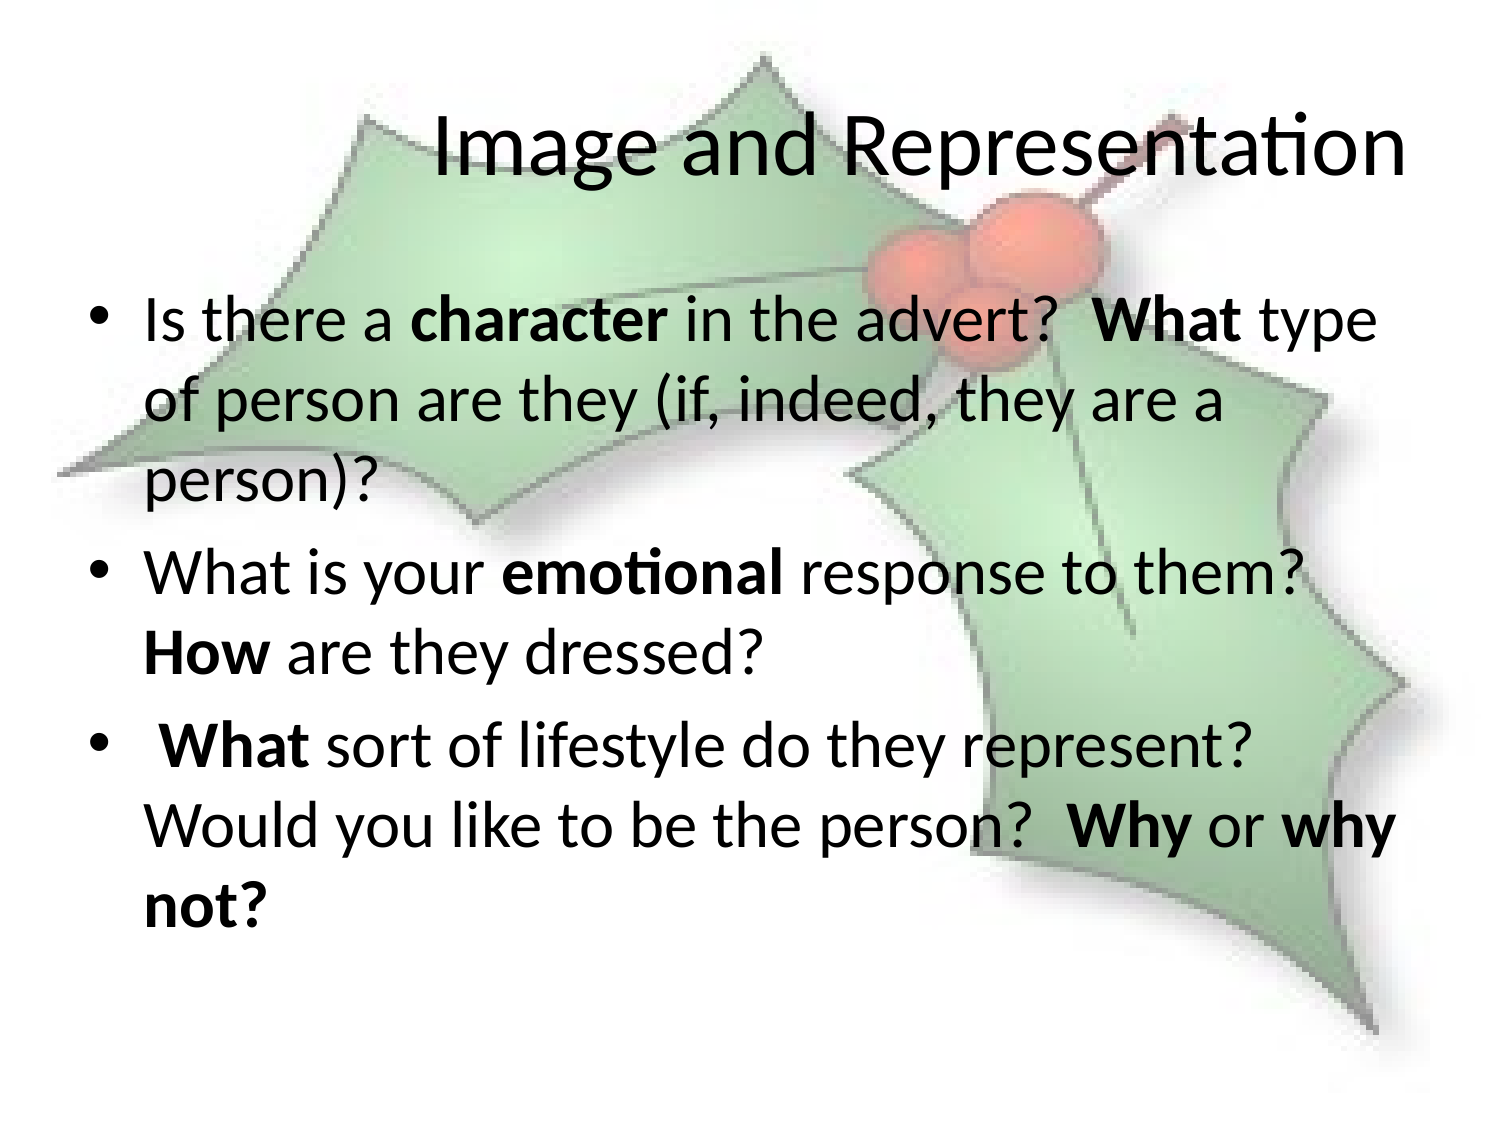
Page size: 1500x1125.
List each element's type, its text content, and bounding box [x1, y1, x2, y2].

list Is there a character in the advert? What type of person are they (if, indeed, they are a person)? What is your emotional response to them? How are they dressed? What sort of lifestyle do they represent? Would you like to be the person? Why or why not? [72, 267, 1423, 1010]
title Image and Representation [75, 45, 1425, 233]
